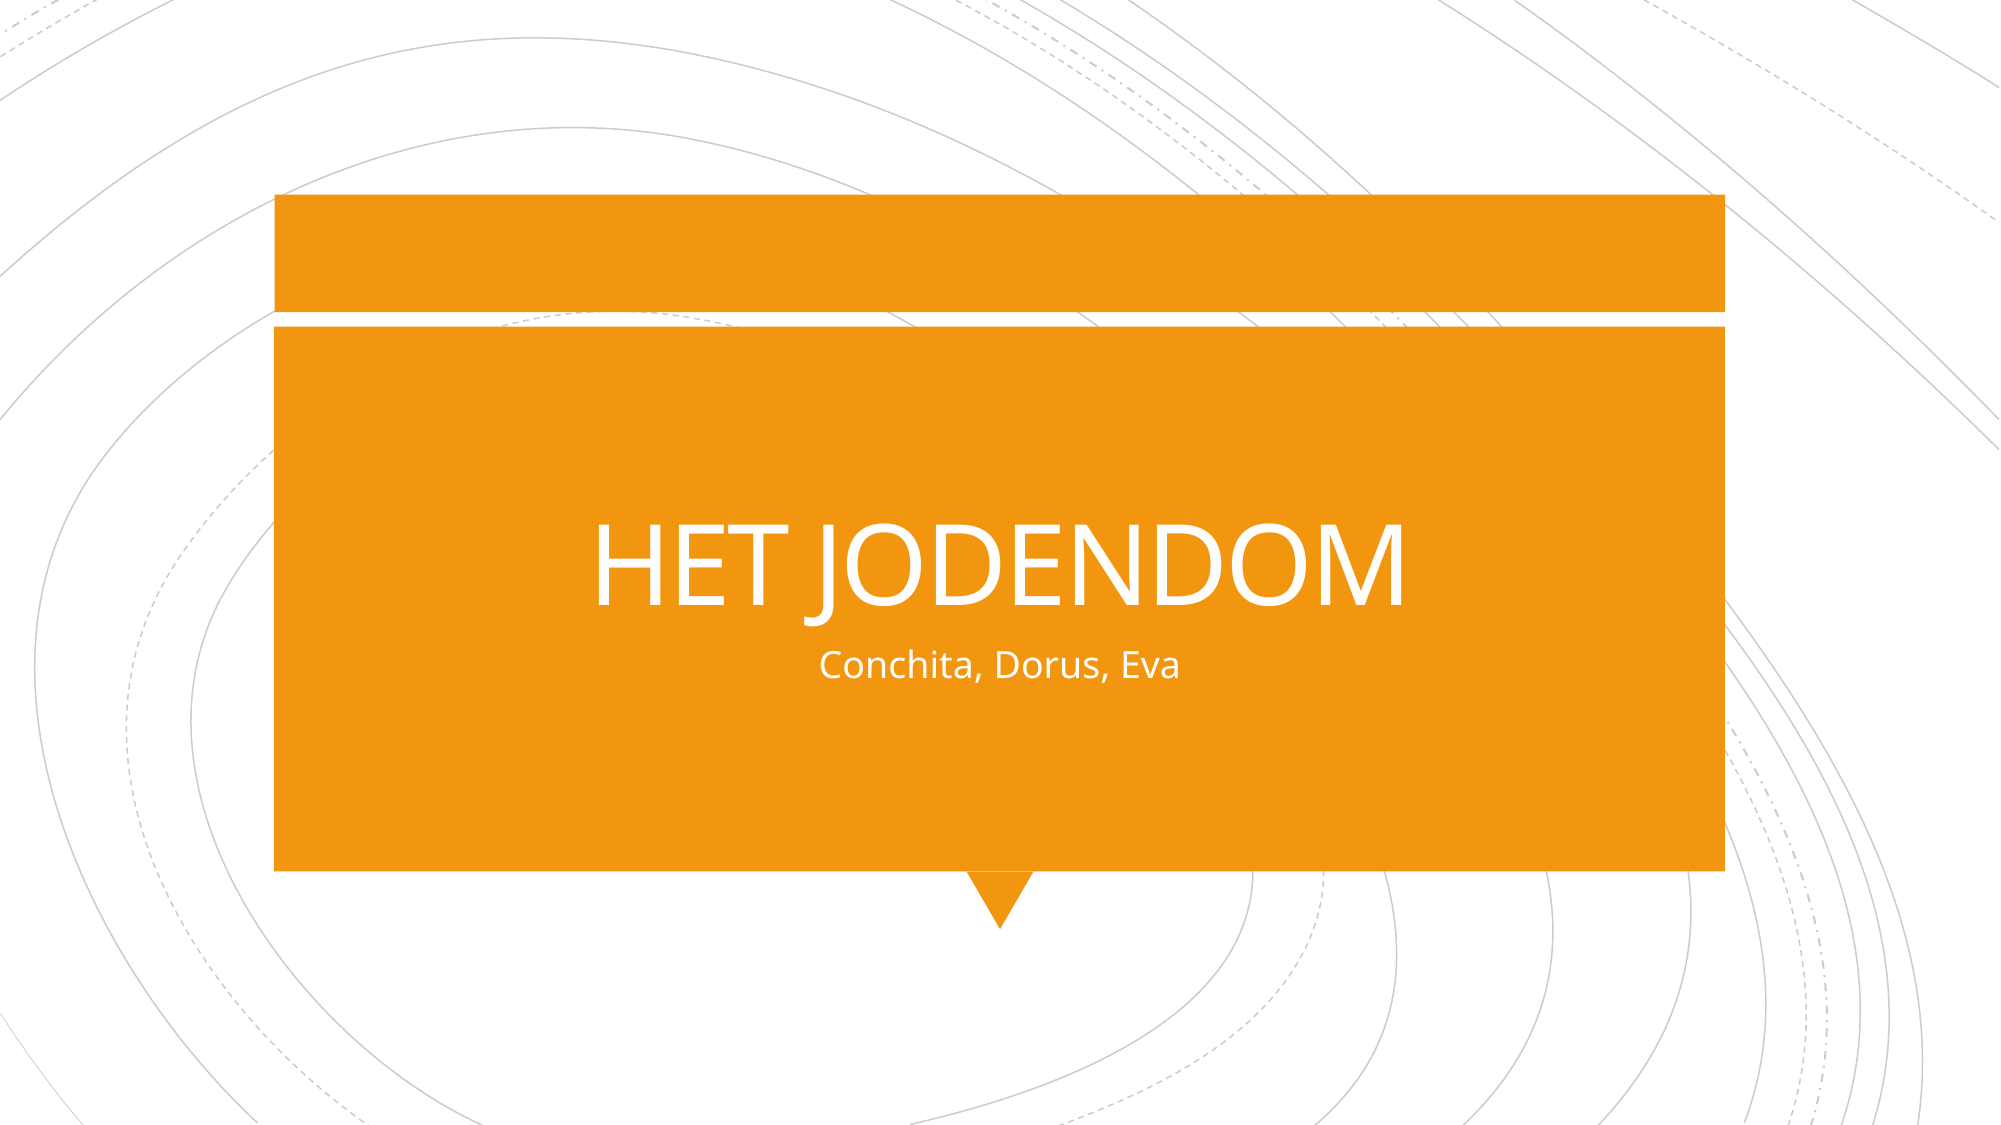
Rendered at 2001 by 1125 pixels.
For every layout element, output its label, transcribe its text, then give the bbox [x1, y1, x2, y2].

title HET JODENDOM [288, 340, 1713, 628]
subtitle Conchita, Dorus, Eva [288, 640, 1712, 858]
